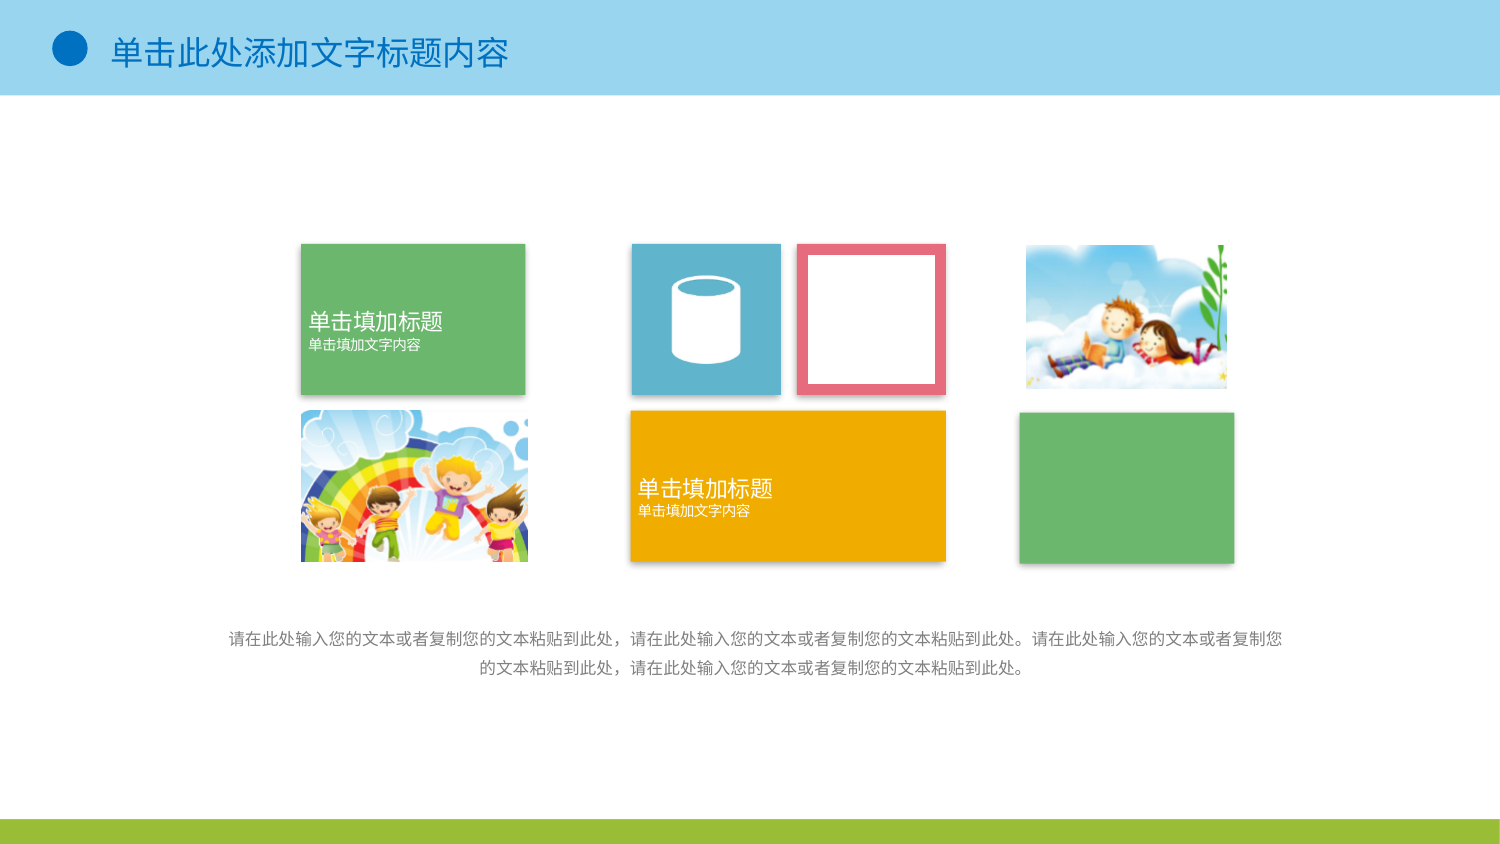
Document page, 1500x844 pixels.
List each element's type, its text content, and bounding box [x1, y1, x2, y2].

picture [300, 409, 528, 562]
picture [1026, 245, 1228, 390]
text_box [796, 243, 947, 396]
text_box 单击填加标题 单击填加文字内容 [300, 243, 526, 396]
picture [0, 820, 1500, 844]
text_box 请在此处输入您的文本或者复制您的文本粘贴到此处，请在此处输入您的文本或者复制您的文本粘贴到此处。请在此处输入您的文本或者复制您的文本粘贴到此处，请在此处输入您的文本或者复制您的文本粘贴到此处。 [206, 610, 1306, 686]
text_box [1019, 412, 1235, 564]
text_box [631, 243, 782, 396]
text_box 单击填加标题 单击填加文字内容 [630, 410, 947, 562]
picture [0, 0, 1500, 95]
